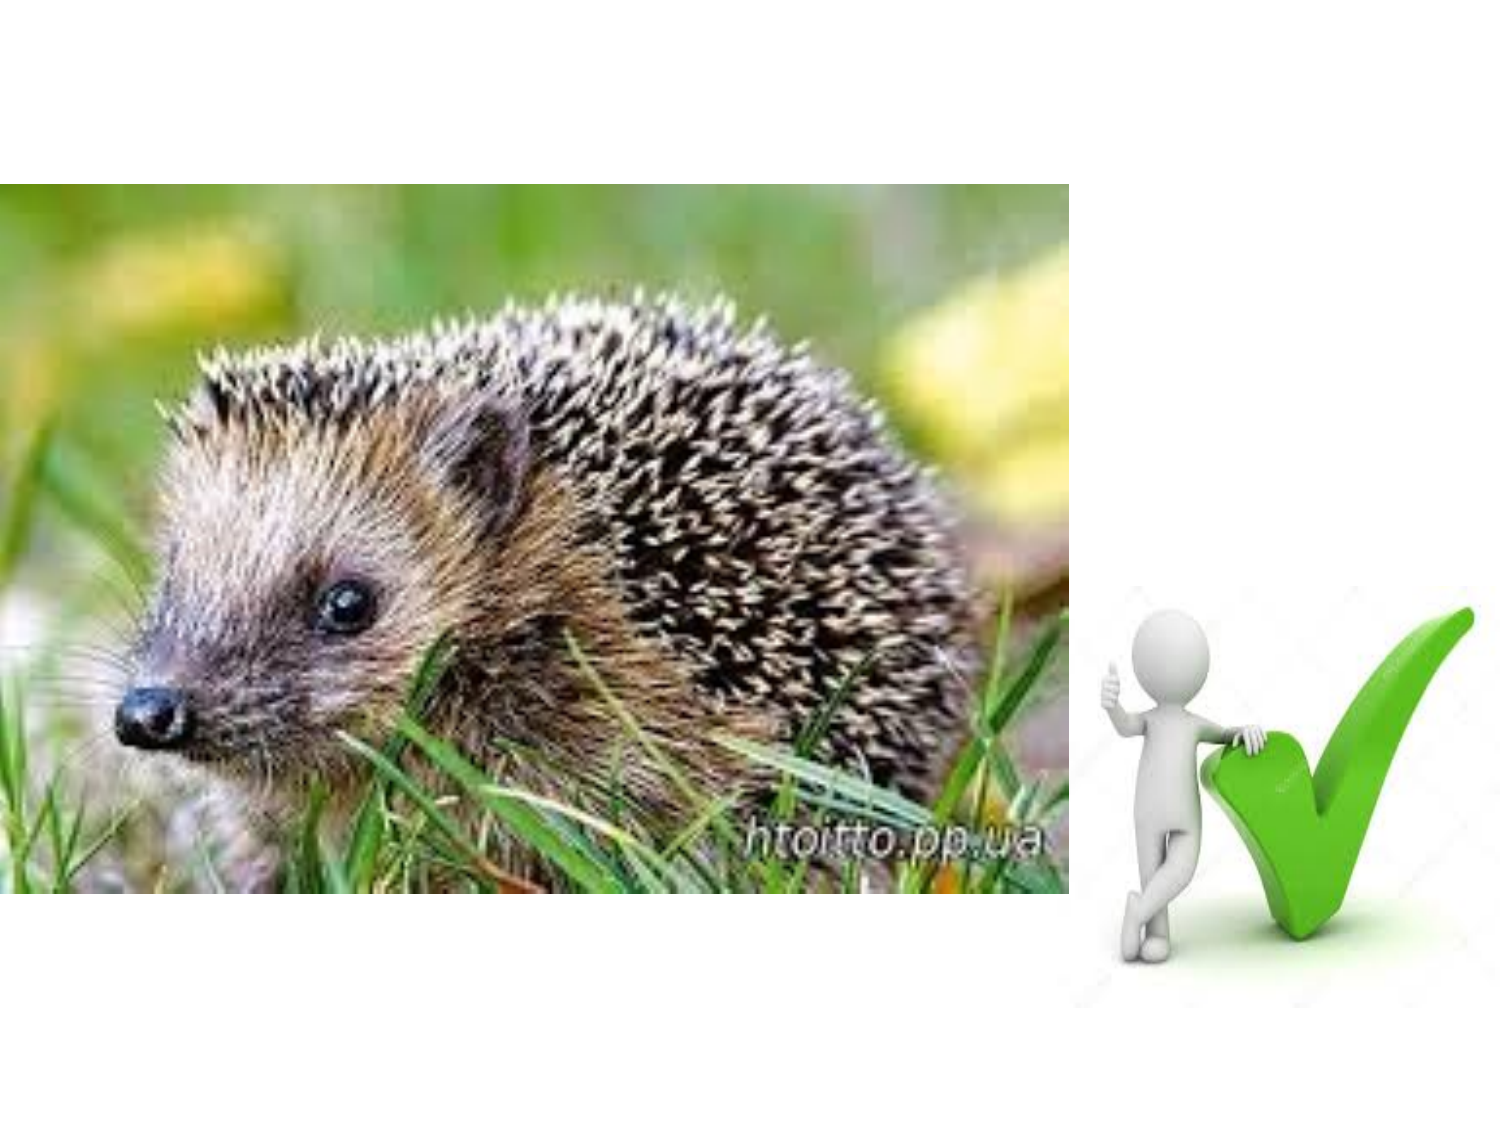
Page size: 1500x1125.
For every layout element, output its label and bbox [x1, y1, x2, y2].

picture [0, 184, 1070, 894]
list [1056, 585, 1500, 1008]
